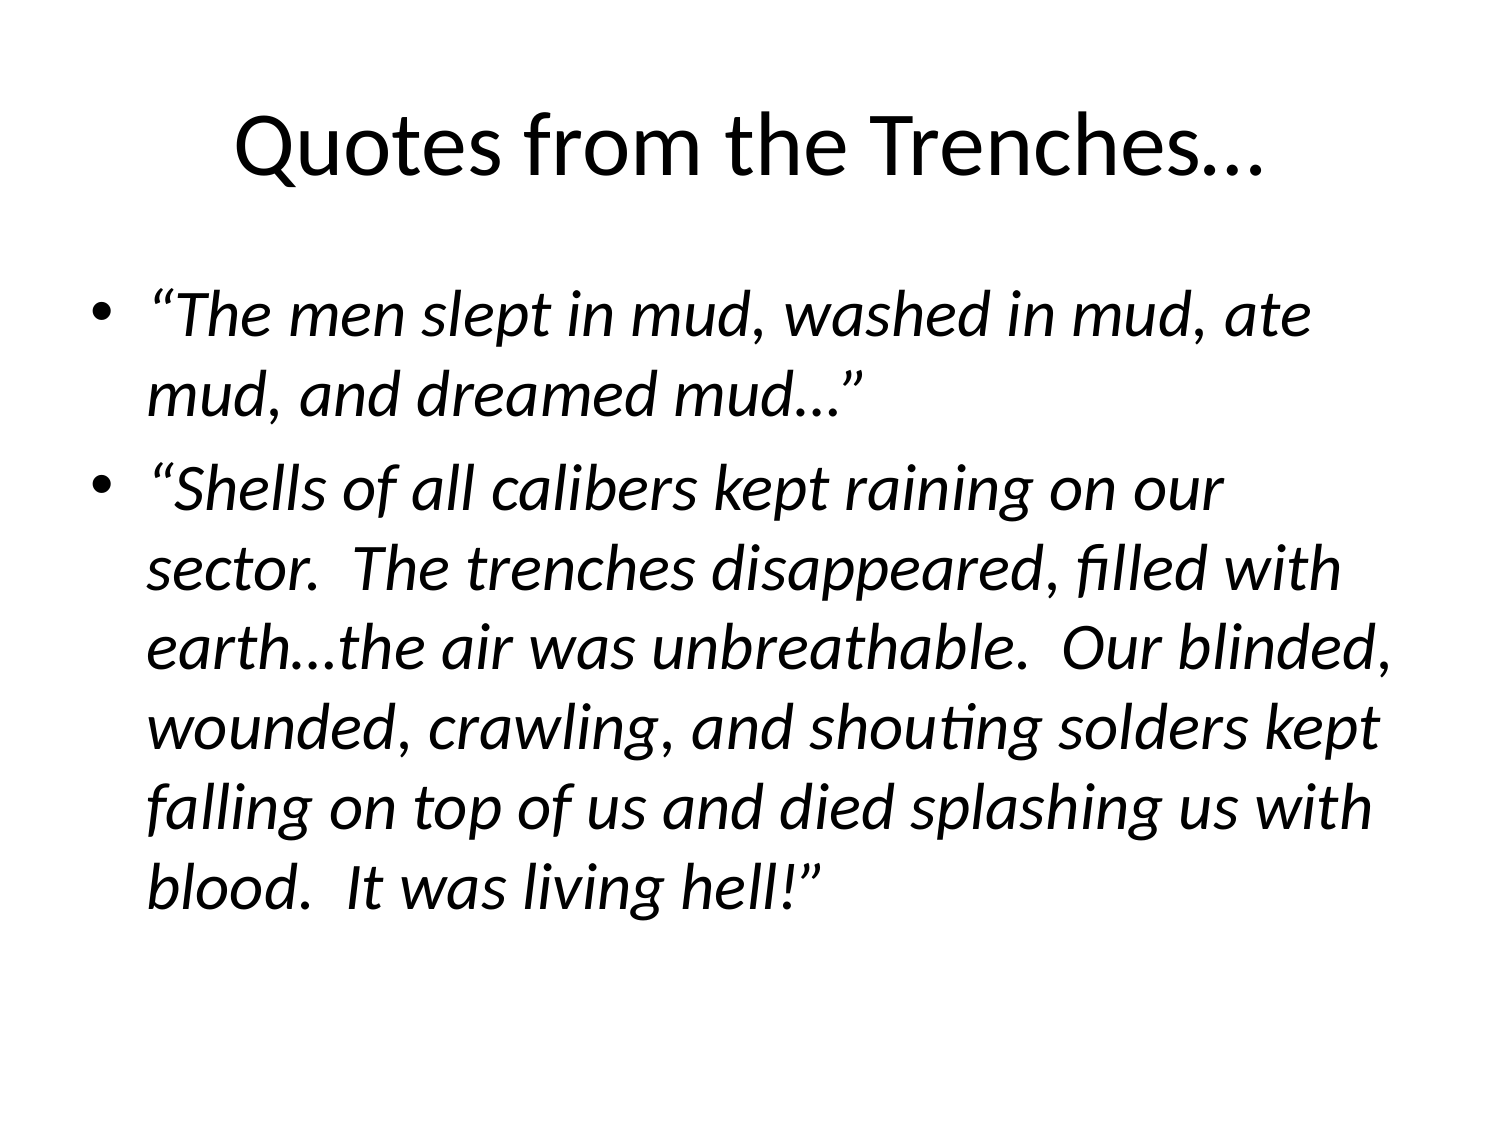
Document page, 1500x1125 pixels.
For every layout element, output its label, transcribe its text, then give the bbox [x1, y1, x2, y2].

title Quotes from the Trenches… [75, 45, 1425, 233]
list “The men slept in mud, washed in mud, ate mud, and dreamed mud…” “Shells of all calibers kept raining on our sector. The trenches disappeared, filled with earth…the air was unbreathable. Our blinded, wounded, crawling, and shouting solders kept falling on top of us and died splashing us with blood. It was living hell!” [75, 262, 1425, 1005]
